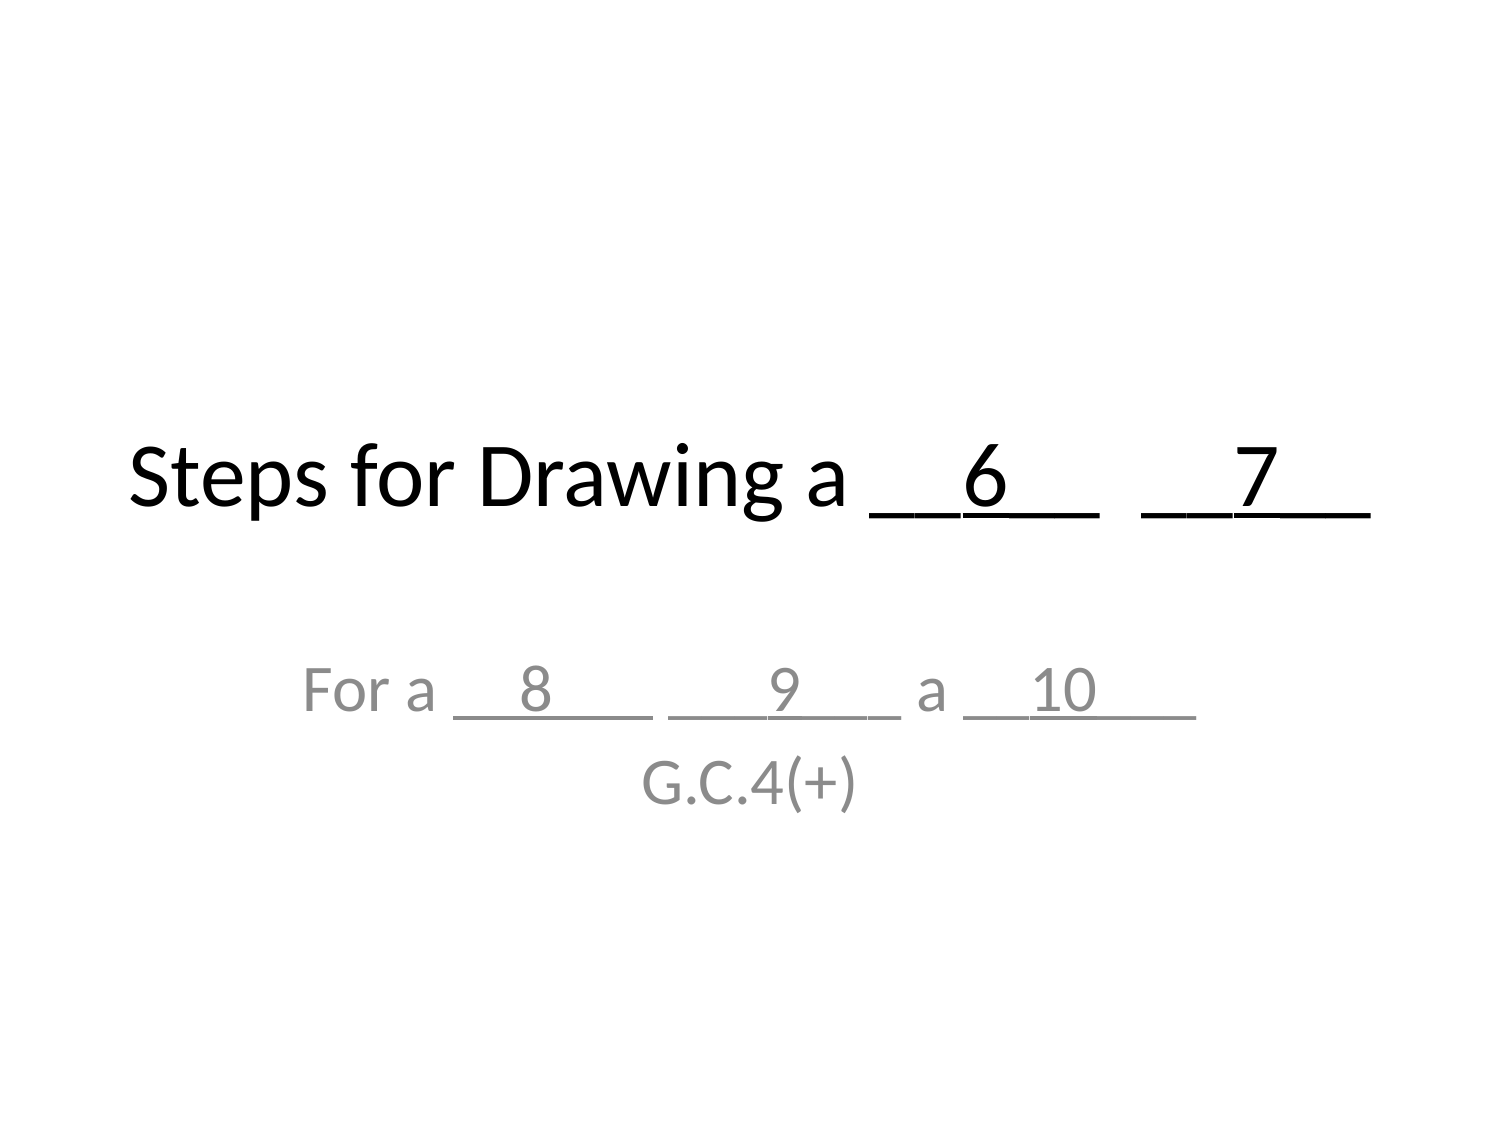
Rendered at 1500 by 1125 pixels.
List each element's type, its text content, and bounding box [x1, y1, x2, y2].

title Steps for Drawing a __6__ __7__ [112, 349, 1388, 591]
subtitle For a __8___ ___9___ a __10___ G.C.4(+) [225, 637, 1275, 925]
